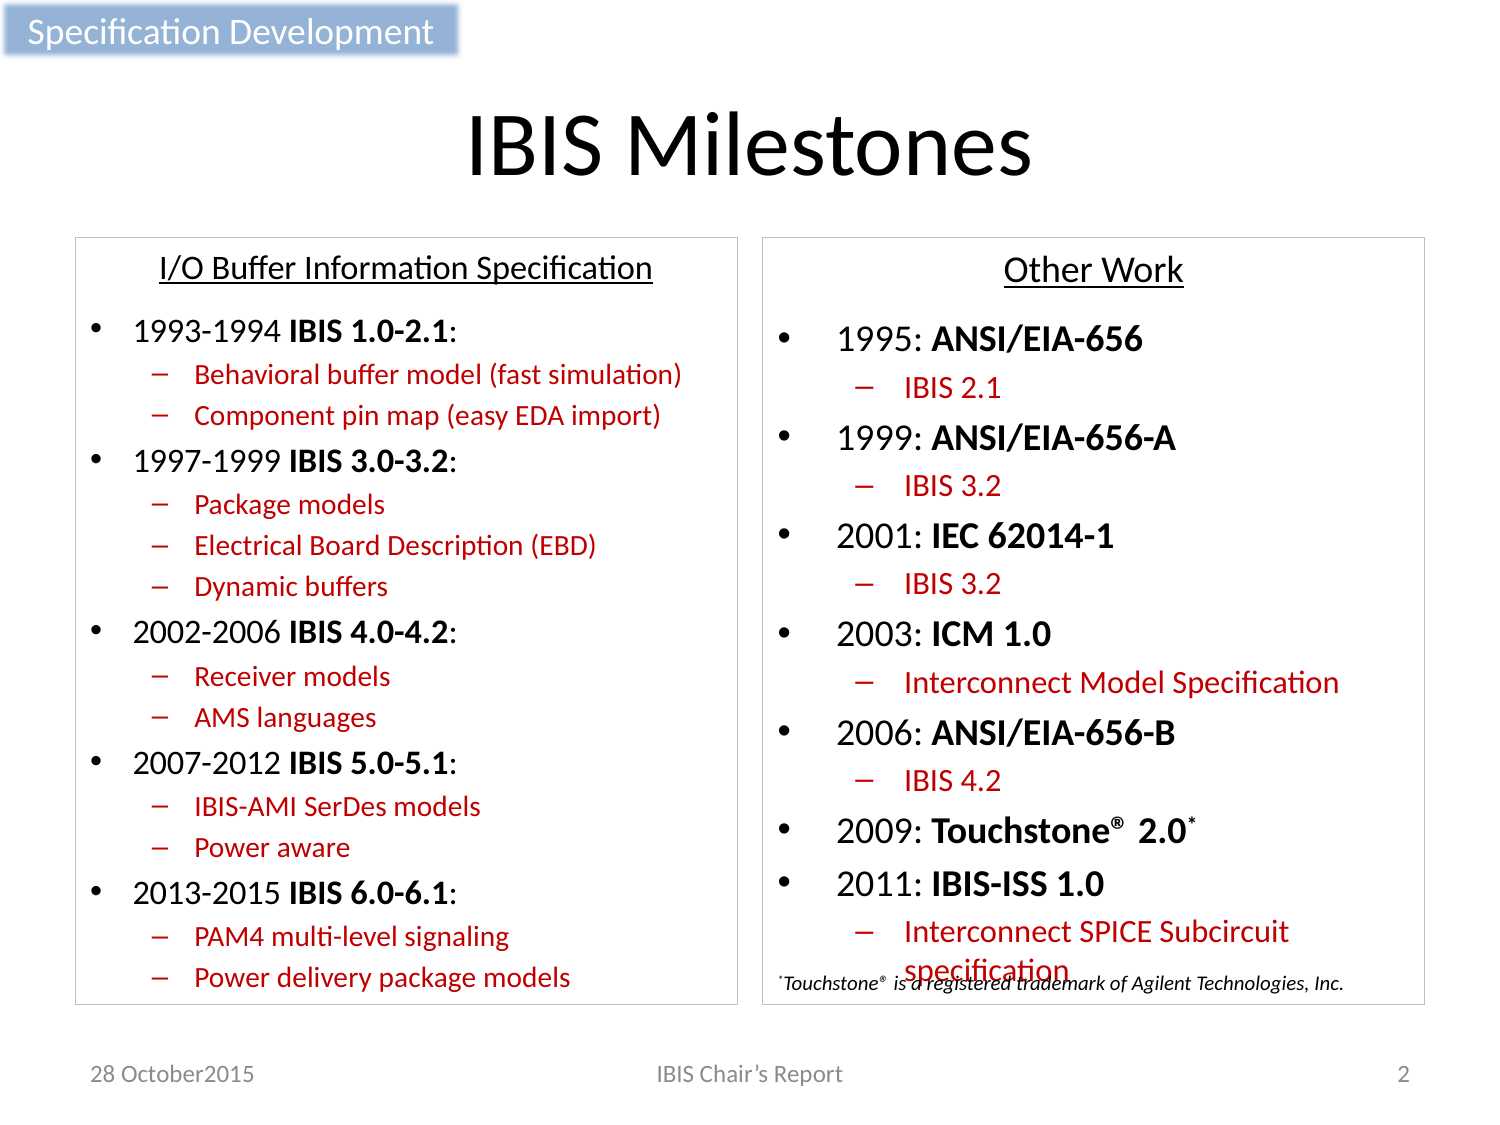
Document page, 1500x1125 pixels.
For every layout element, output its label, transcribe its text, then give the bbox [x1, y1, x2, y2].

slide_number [75, 1042, 425, 1103]
text_box *Touchstone® is a registered trademark of Agilent Technologies, Inc. [762, 962, 1425, 1003]
text_box Specification Development [8, 8, 455, 52]
slide_number 2 [1074, 1042, 1425, 1103]
footer IBIS Chair’s Report [512, 1042, 988, 1103]
list Other Work 1995: ANSI/EIA-656 IBIS 2.1 1999: ANSI/EIA-656-A IBIS 3.2 2001: IEC 62014-1 IBIS 3.2 2003: ICM 1.0 Interconnect Model Specification 2006: ANSI/EIA-656-B IBIS 4.2 2009: Touchstone® 2.0* 2011: IBIS-ISS 1.0 Interconnect SPICE Subcircuit specification [762, 237, 1425, 962]
title IBIS Milestones [75, 45, 1425, 233]
list I/O Buffer Information Specification 1993-1994 IBIS 1.0-2.1: Behavioral buffer model (fast simulation) Component pin map (easy EDA import) 1997-1999 IBIS 3.0-3.2: Package models Electrical Board Description (EBD) Dynamic buffers 2002-2006 IBIS 4.0-4.2: Receiver models AMS languages 2007-2012 IBIS 5.0-5.1: IBIS-AMI SerDes models Power aware 2013-2015 IBIS 6.0-6.1: PAM4 multi-level signaling Power delivery package models [75, 237, 738, 1005]
